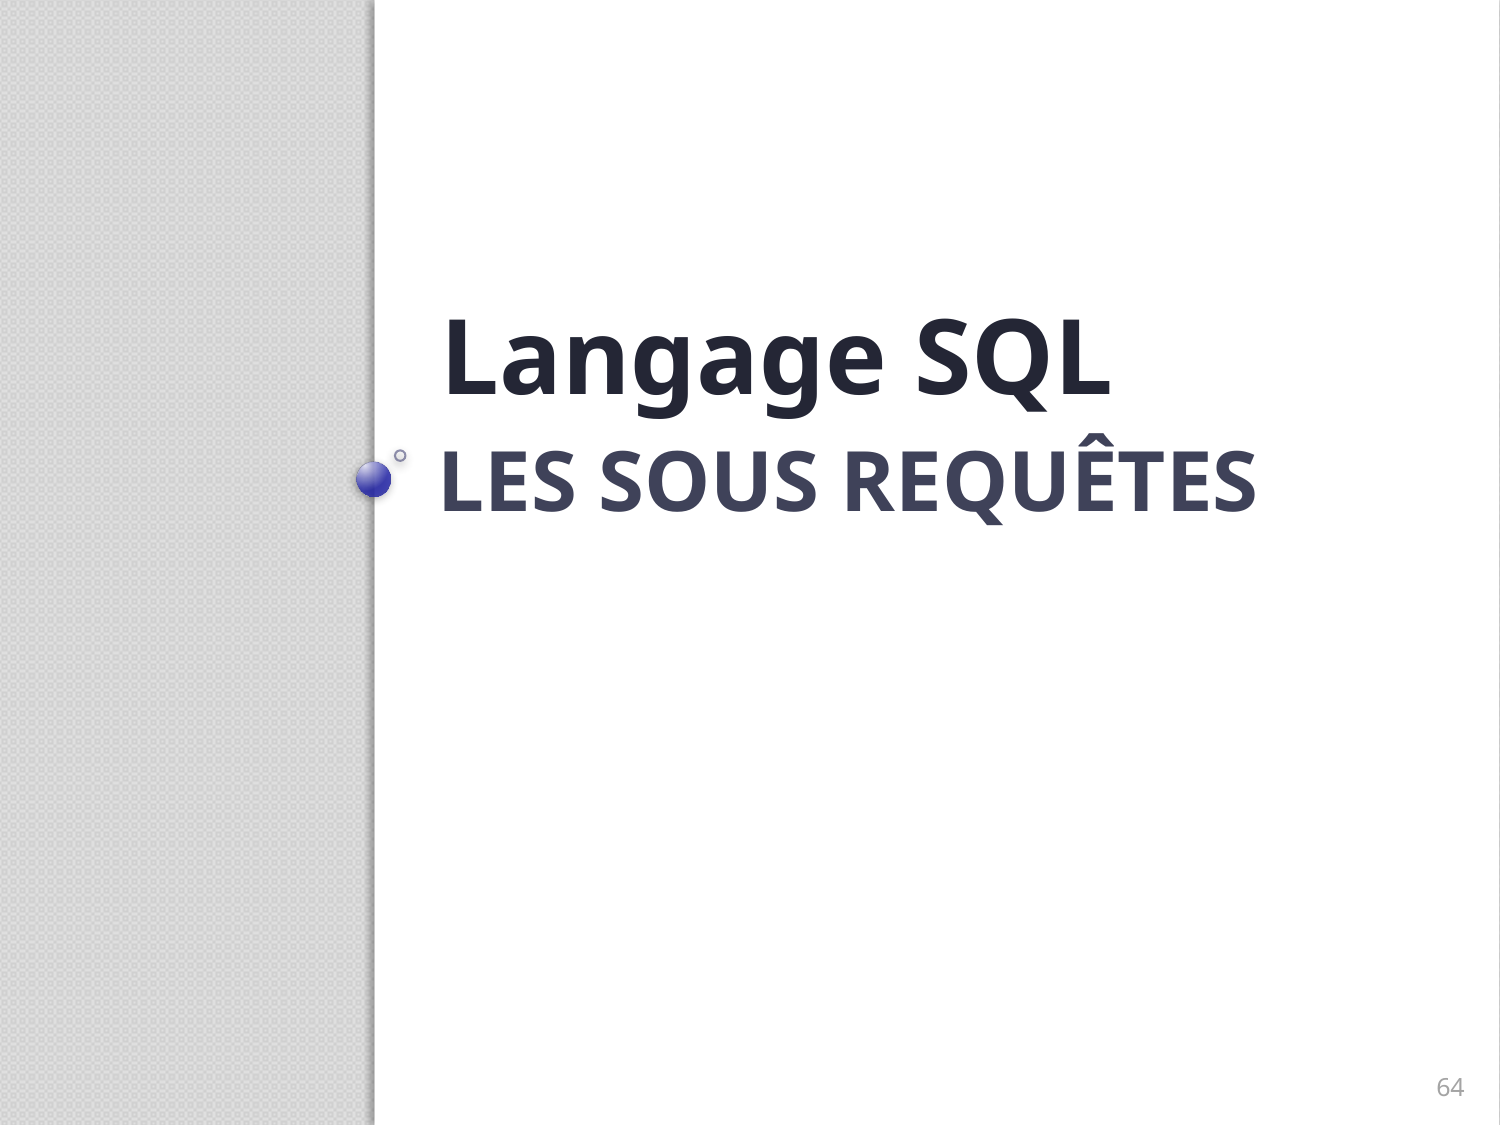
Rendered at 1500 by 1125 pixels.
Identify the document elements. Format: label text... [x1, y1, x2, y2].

slide_number 64 [1413, 1034, 1488, 1113]
title Les sous requêtes [422, 426, 1473, 802]
list Langage SQL [422, 174, 1473, 423]
